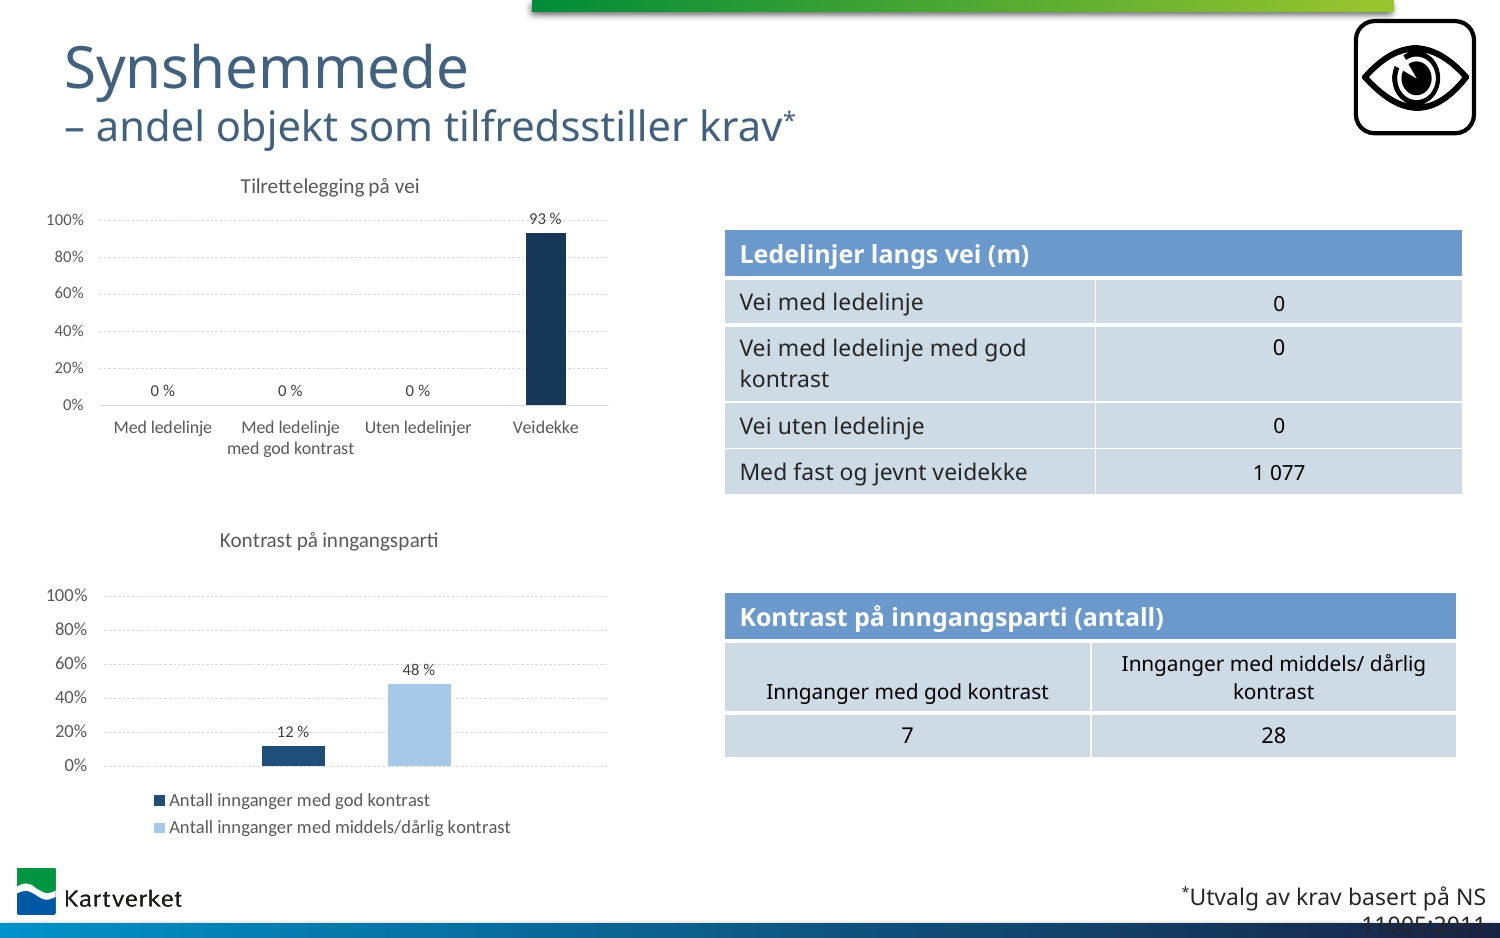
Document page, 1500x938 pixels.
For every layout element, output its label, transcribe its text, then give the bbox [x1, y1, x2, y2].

table_cell 1 077 [1096, 449, 1462, 494]
table_header Ledelinjer langs vei (m) [725, 230, 1462, 276]
text_box Synshemmede – andel objekt som tilfredsstiller krav* [49, 24, 1431, 158]
table_header Kontrast på inngangsparti (antall) [725, 593, 1456, 639]
table_cell Innganger med middels/ dårlig kontrast [1092, 643, 1456, 711]
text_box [1355, 20, 1475, 134]
table_cell 0 [1096, 327, 1462, 401]
table_cell Vei uten ledelinje [725, 403, 1095, 448]
text_box *Utvalg av krav basert på NS 11005:2011 [1068, 873, 1500, 938]
table_cell Innganger med god kontrast [725, 643, 1090, 711]
table_cell 0 [1096, 403, 1462, 448]
table_cell Vei med ledelinje [725, 280, 1095, 323]
picture [41, 166, 619, 492]
table_cell Vei med ledelinje med god kontrast [725, 327, 1095, 401]
table_cell 28 [1092, 715, 1456, 757]
table_cell Med fast og jevnt veidekke [725, 449, 1095, 494]
table_cell 7 [725, 715, 1090, 757]
picture [41, 520, 618, 846]
table_cell 0 [1096, 280, 1462, 323]
